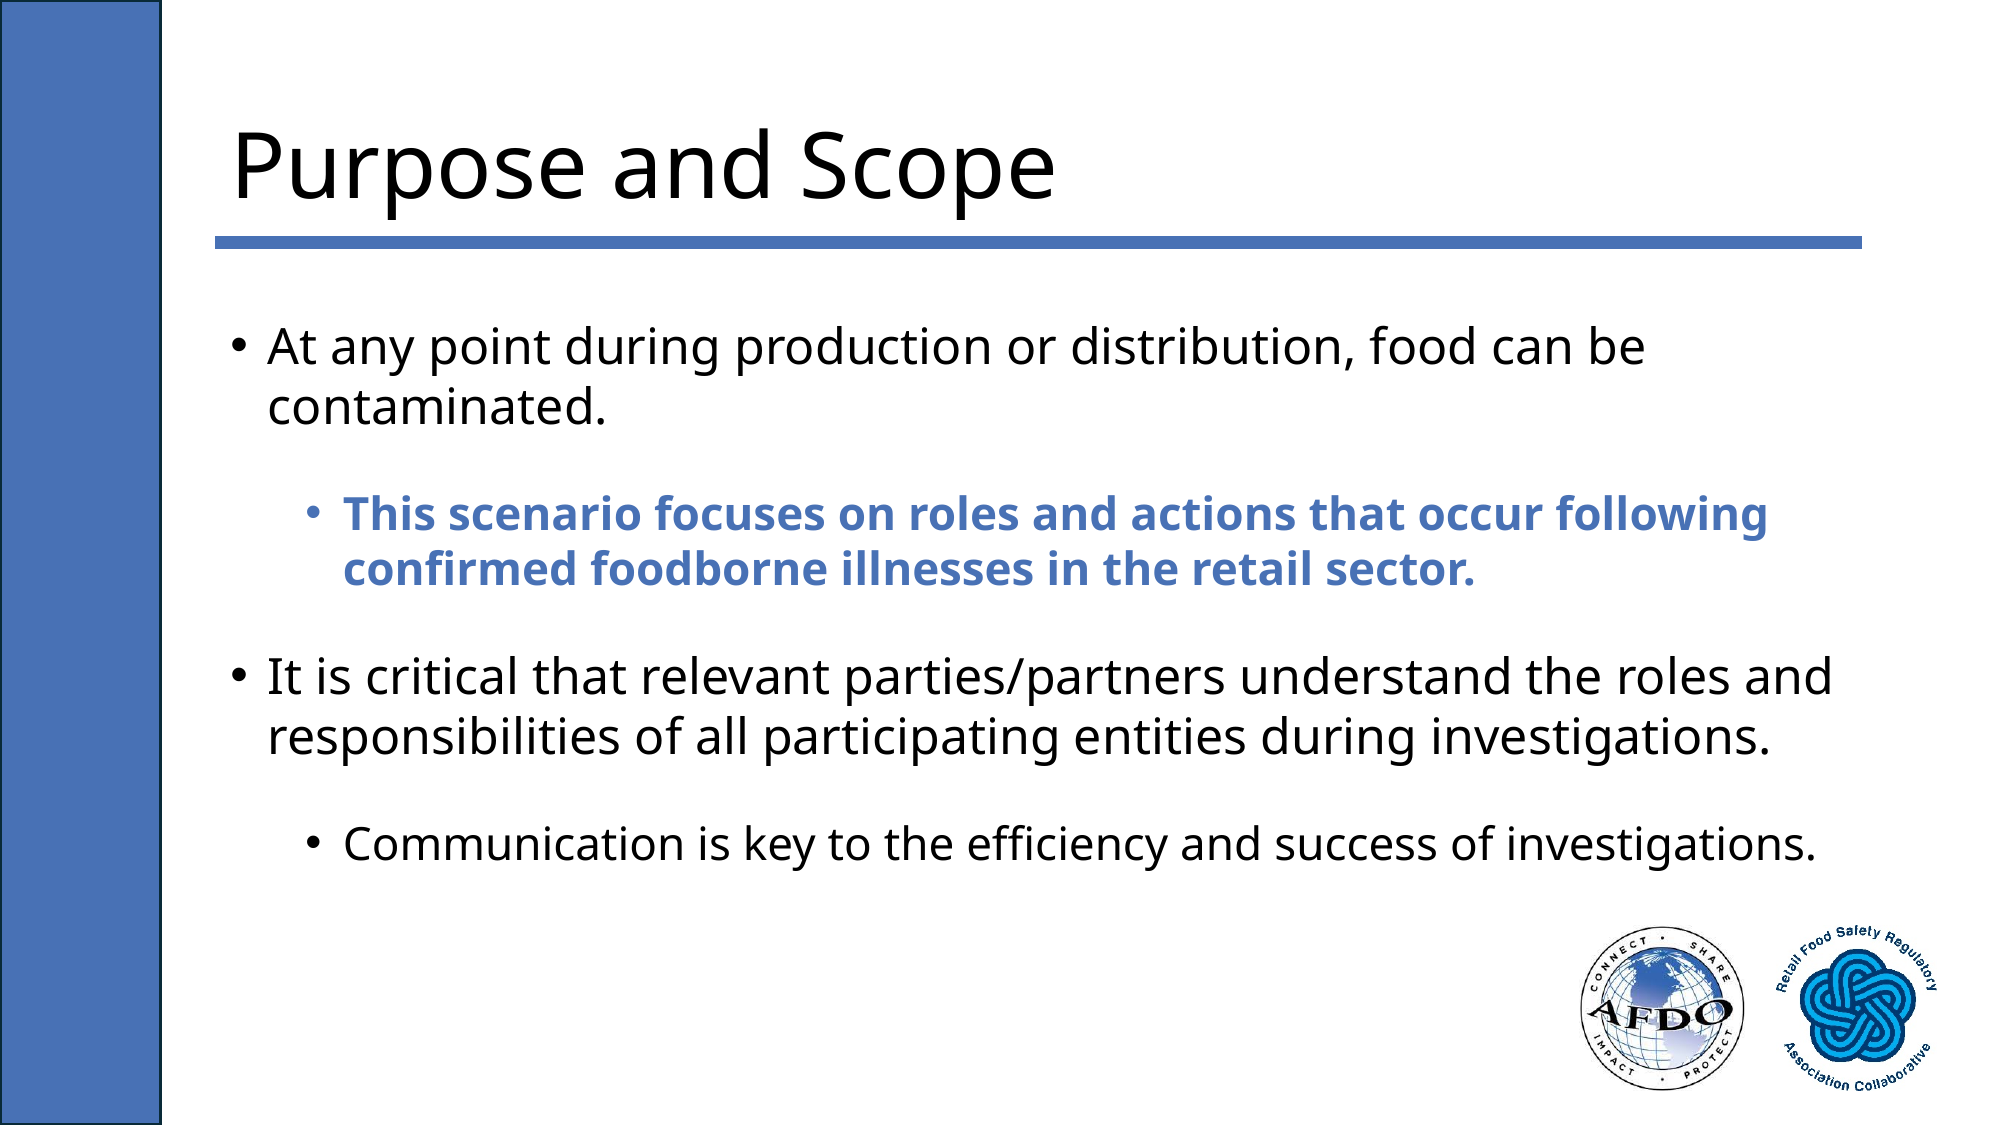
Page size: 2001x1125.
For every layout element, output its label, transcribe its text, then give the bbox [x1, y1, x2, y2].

list At any point during production or distribution, food can be contaminated. This scenario focuses on roles and actions that occur following confirmed foodborne illnesses in the retail sector. It is critical that relevant parties/partners understand the roles and responsibilities of all participating entities during investigations. Communication is key to the efficiency and success of investigations. [215, 306, 1863, 960]
picture [1776, 925, 1937, 1091]
picture [1579, 960, 1745, 1091]
title Purpose and Scope [215, 110, 1863, 227]
